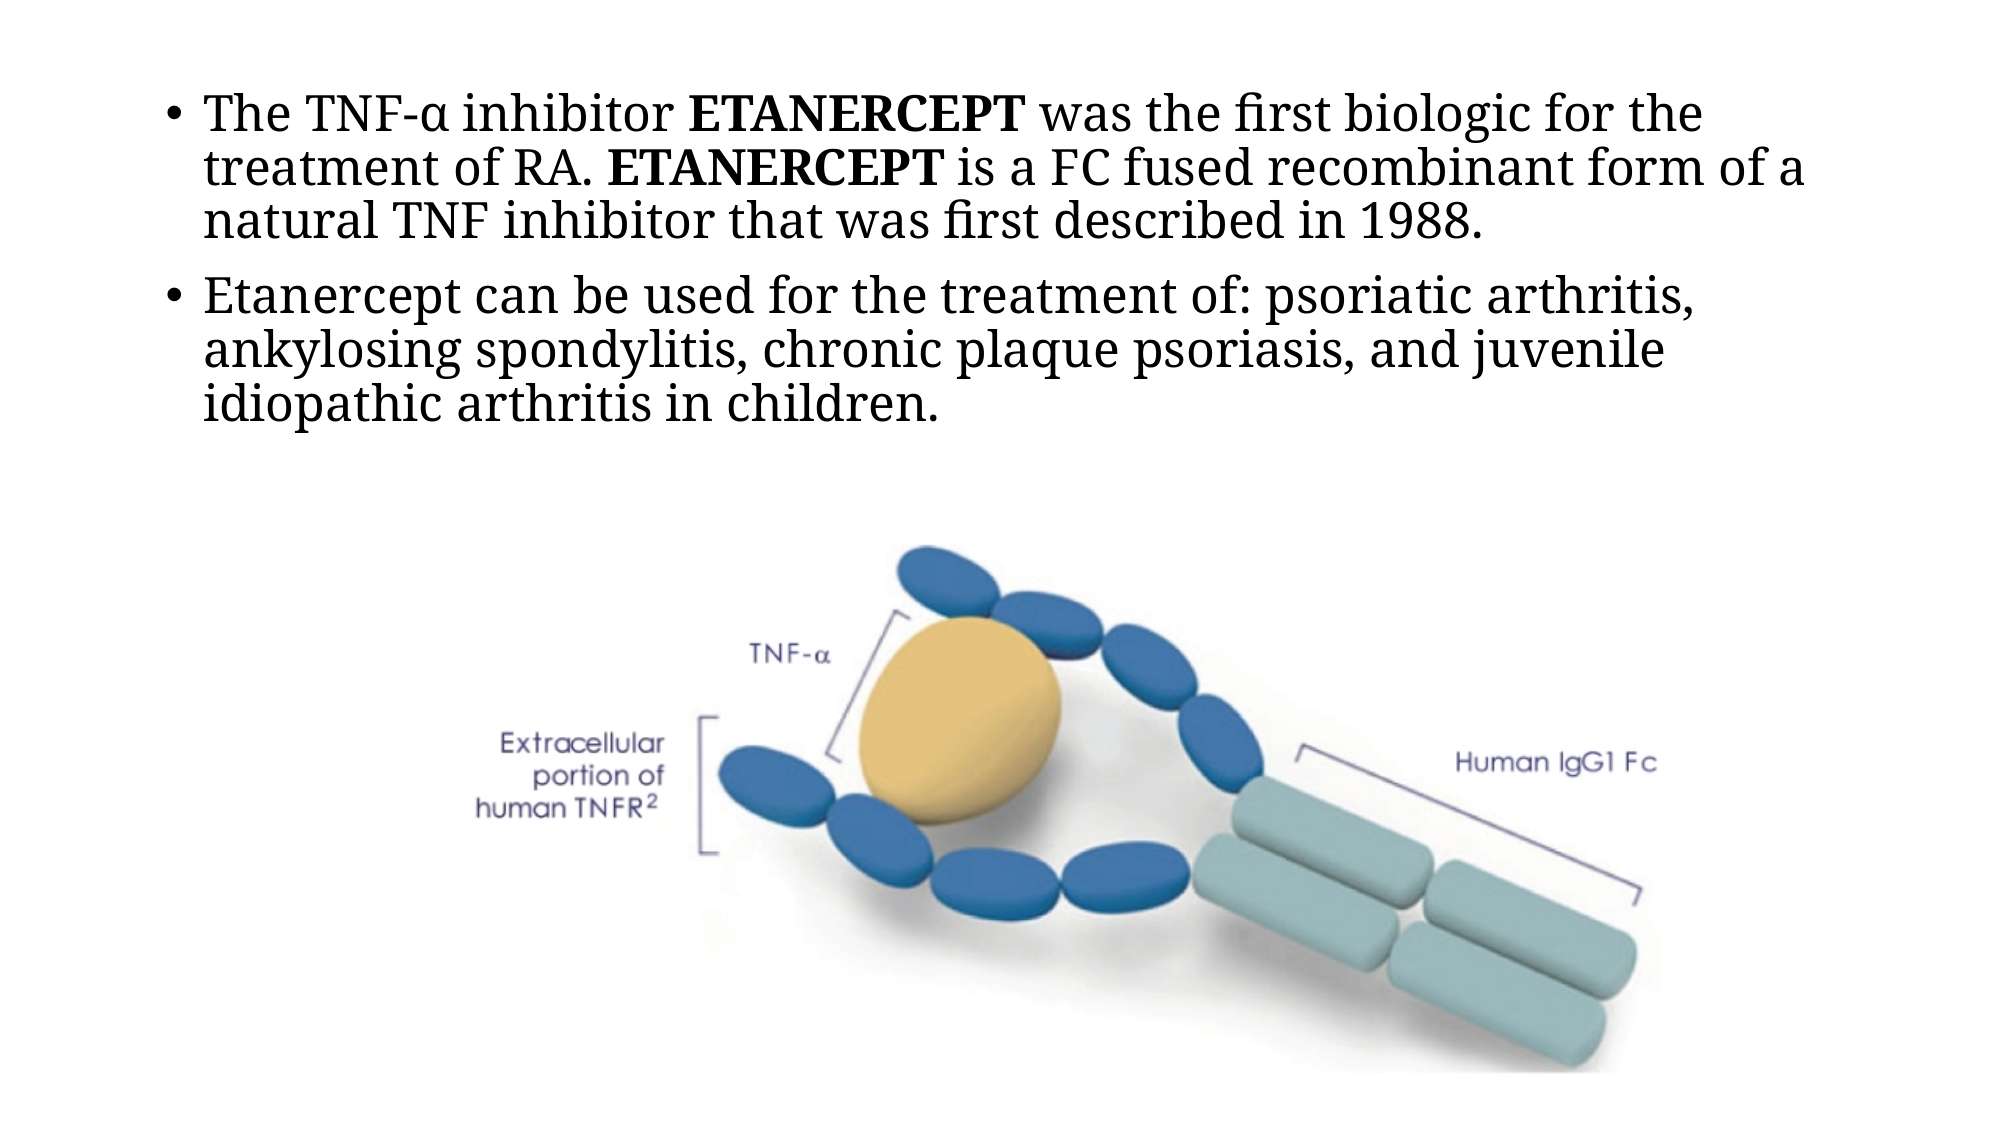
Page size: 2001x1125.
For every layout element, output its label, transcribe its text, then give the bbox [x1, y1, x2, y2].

picture [442, 514, 1693, 1106]
list The TNF-α inhibitor ETANERCEPT was the first biologic for the treatment of RA. ETANERCEPT is a FC fused recombinant form of a natural TNF inhibitor that was first described in 1988. Etanercept can be used for the treatment of: psoriatic arthritis, ankylosing spondylitis, chronic plaque psoriasis, and juvenile idiopathic arthritis in children. [150, 80, 1876, 1063]
